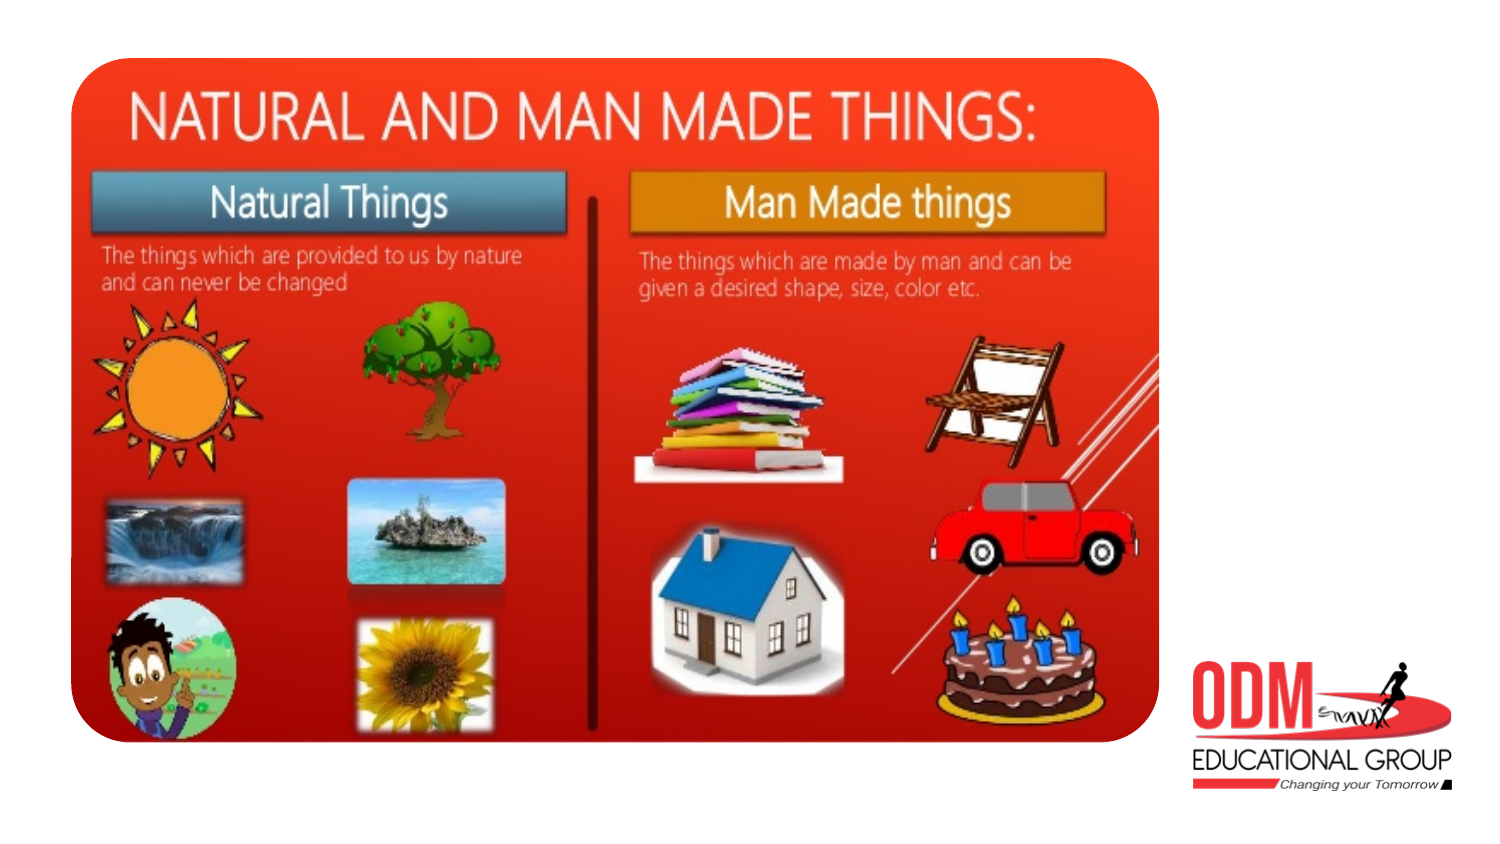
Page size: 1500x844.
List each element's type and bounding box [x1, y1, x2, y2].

picture [1192, 661, 1452, 791]
picture [71, 57, 1160, 743]
